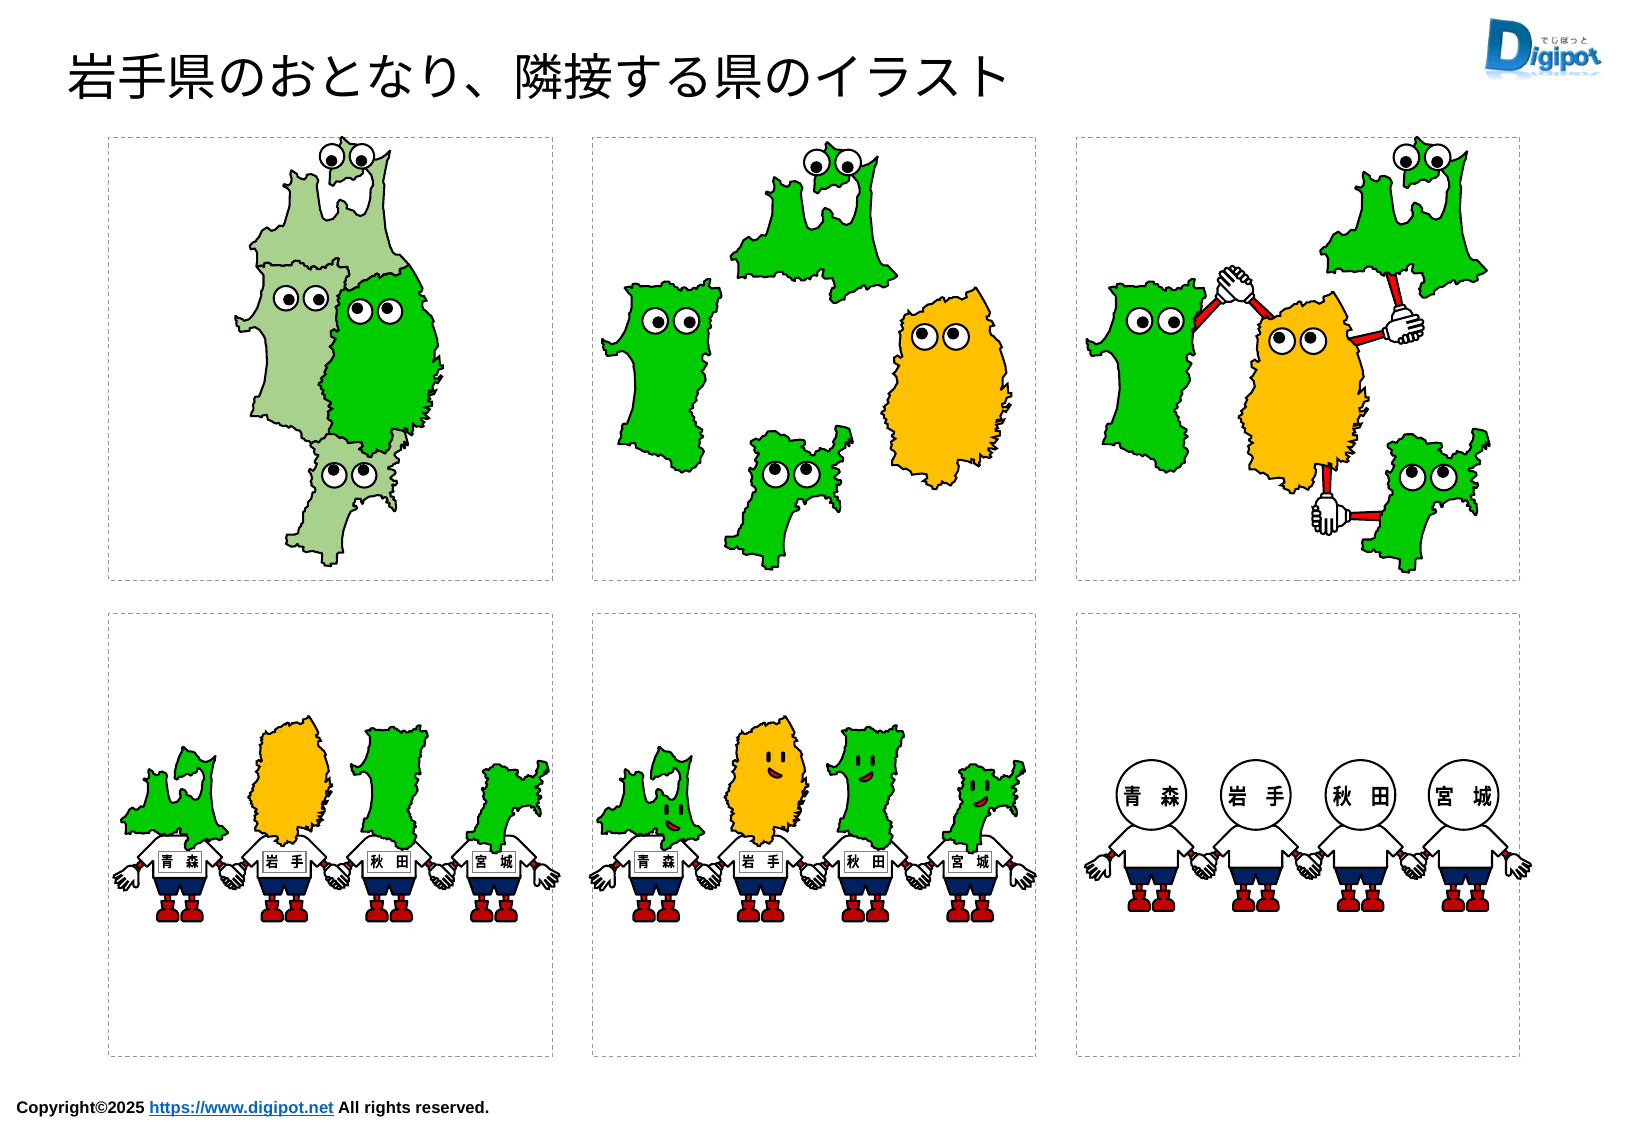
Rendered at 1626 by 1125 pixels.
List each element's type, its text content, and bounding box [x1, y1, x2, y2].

text_box 岩手県のおとなり、隣接する県のイラスト [52, 38, 1028, 113]
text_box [591, 716, 1034, 922]
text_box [1086, 136, 1490, 573]
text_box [114, 716, 558, 922]
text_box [1086, 760, 1530, 912]
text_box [235, 136, 443, 567]
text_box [602, 142, 1012, 570]
picture [1485, 18, 1602, 82]
